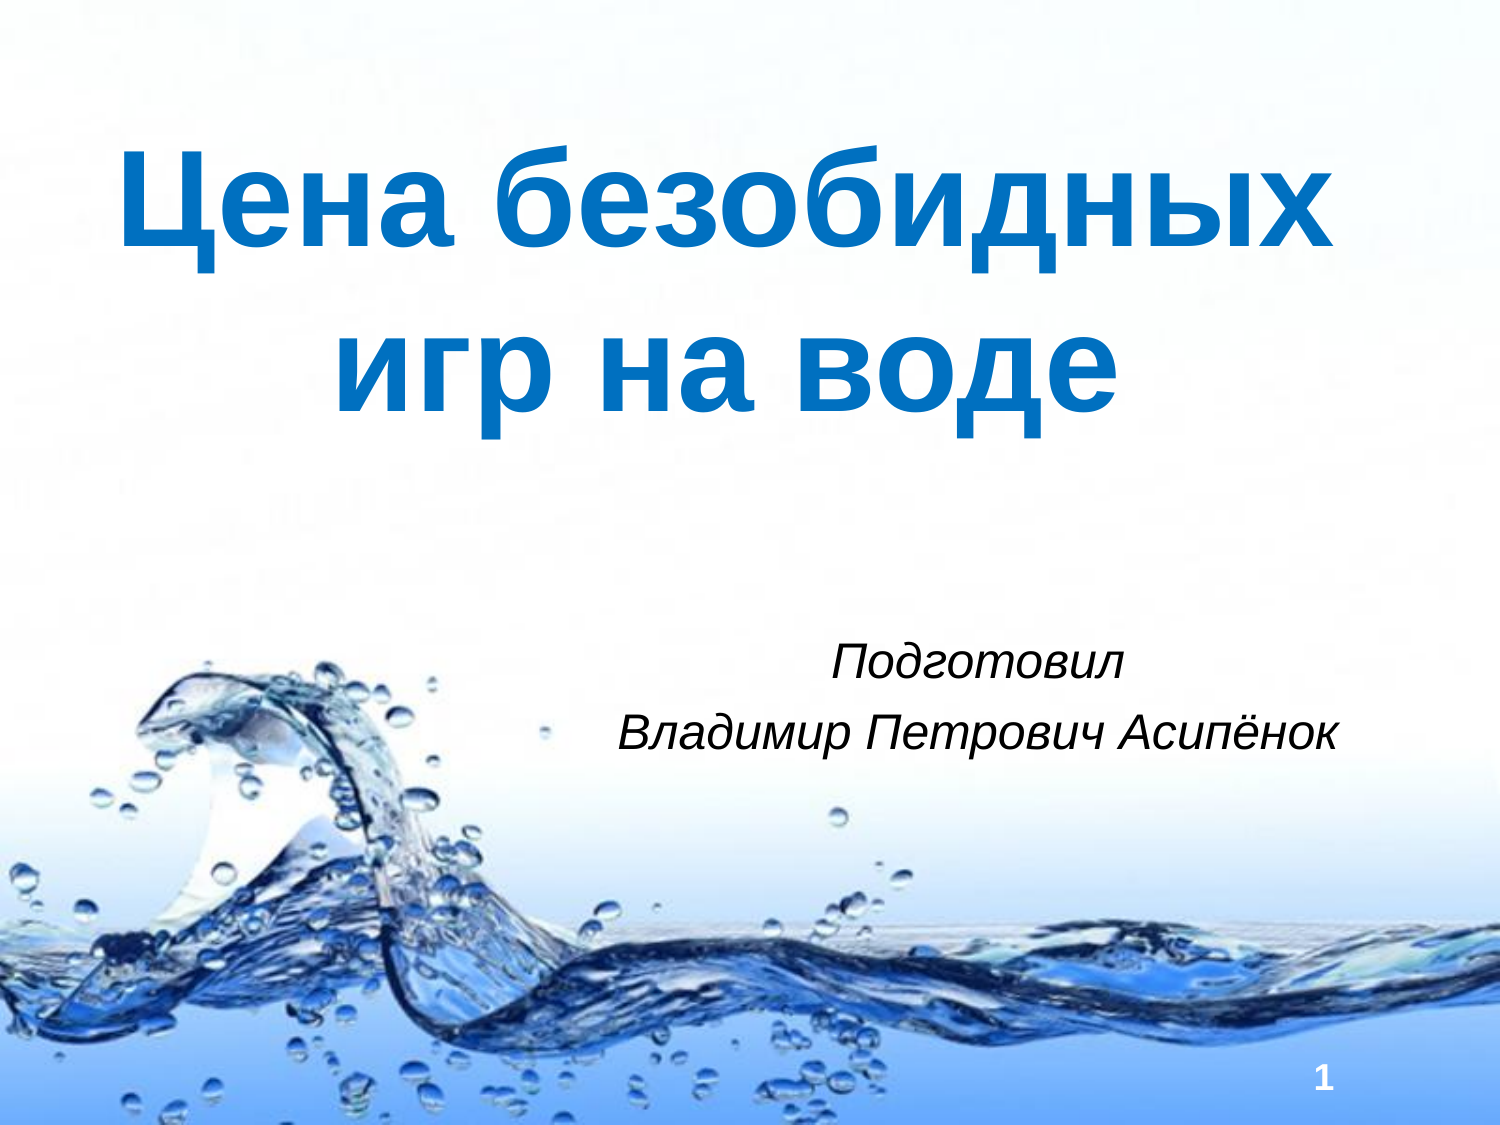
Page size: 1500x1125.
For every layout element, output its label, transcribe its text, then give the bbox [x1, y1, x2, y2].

subtitle Подготовил Владимир Петрович Асипёнок [452, 621, 1500, 910]
slide_number 1 [1305, 1045, 1345, 1104]
picture [0, 0, 1500, 1125]
title Цена безобидных игр на воде [87, 101, 1364, 469]
